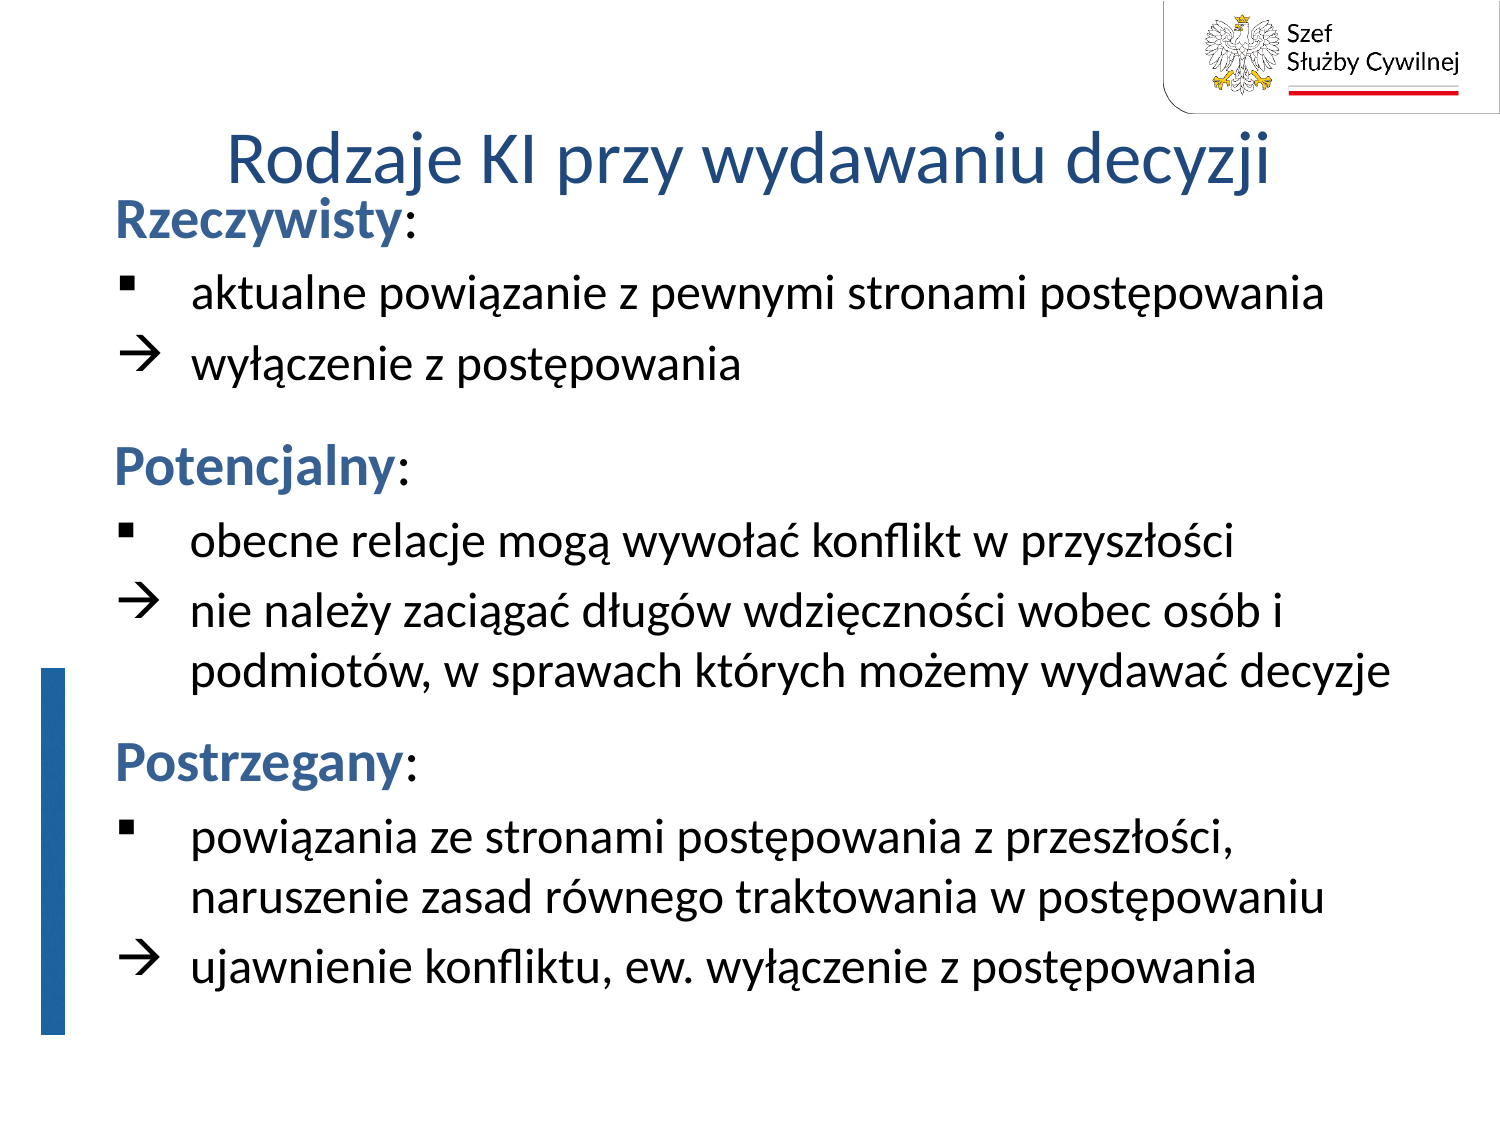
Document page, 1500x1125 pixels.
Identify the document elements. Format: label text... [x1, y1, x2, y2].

text_box Potencjalny: obecne relacje mogą wywołać konflikt w przyszłości nie należy zaciągać długów wdzięczności wobec osób i podmiotów, w sprawach których możemy wydawać decyzje [99, 419, 1424, 715]
text_box Postrzegany: powiązania ze stronami postępowania z przeszłości, naruszenie zasad równego traktowania w postępowaniu ujawnienie konfliktu, ew. wyłączenie z postępowania [100, 716, 1400, 1012]
text_box Rzeczywisty: aktualne powiązanie z pewnymi stronami postępowania wyłączenie z postępowania [100, 172, 1401, 419]
picture [41, 668, 65, 1035]
picture [1163, 0, 1500, 114]
title Rodzaje KI przy wydawaniu decyzji [99, 101, 1399, 227]
